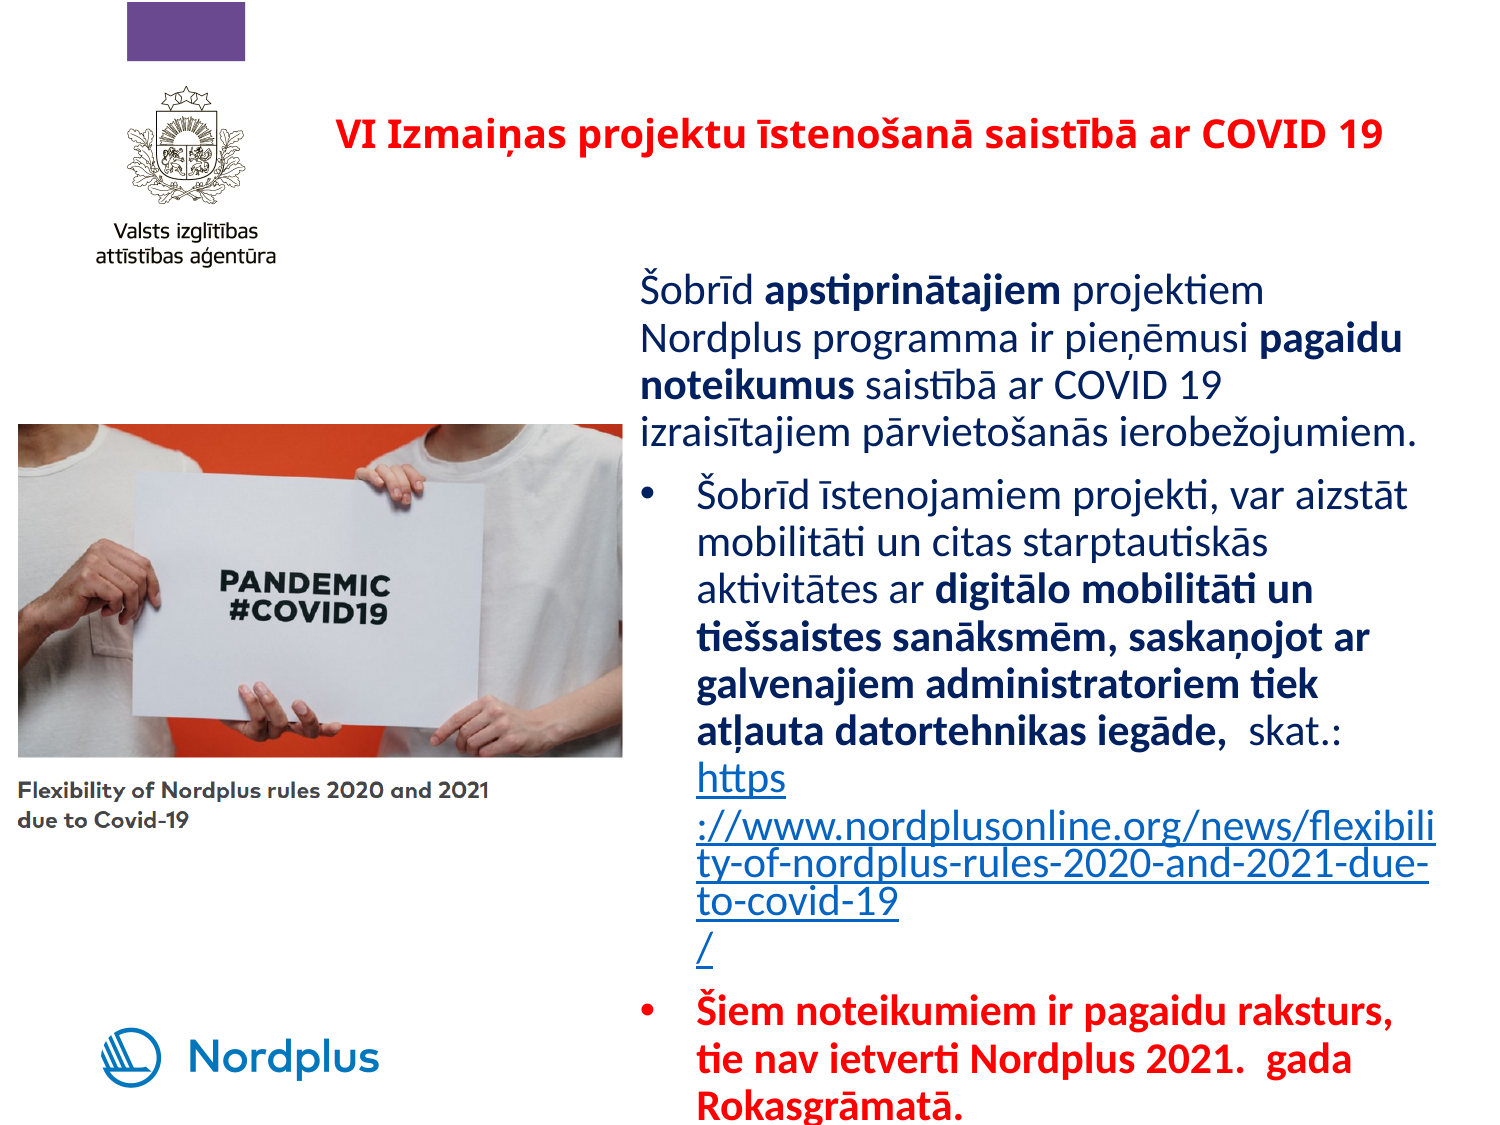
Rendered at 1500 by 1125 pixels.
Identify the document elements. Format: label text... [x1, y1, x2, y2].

picture [0, 0, 1500, 1125]
list Šobrīd apstiprinātajiem projektiem Nordplus programma ir pieņēmusi pagaidu noteikumus saistībā ar COVID 19 izraisītajiem pārvietošanās ierobežojumiem. Šobrīd īstenojamiem projekti, var aizstāt mobilitāti un citas starptautiskās aktivitātes ar digitālo mobilitāti un tiešsaistes sanāksmēm, saskaņojot ar galvenajiem administratoriem tiek atļauta datortehnikas iegāde, skat.: https://www.nordplusonline.org/news/flexibility-of-nordplus-rules-2020-and-2021-due-to-covid-19/ Šiem noteikumiem ir pagaidu raksturs, tie nav ietverti Nordplus 2021. gada Rokasgrāmatā. [624, 259, 1454, 1083]
title VI Izmaiņas projektu īstenošanā saistībā ar COVID 19 [320, 104, 1413, 206]
